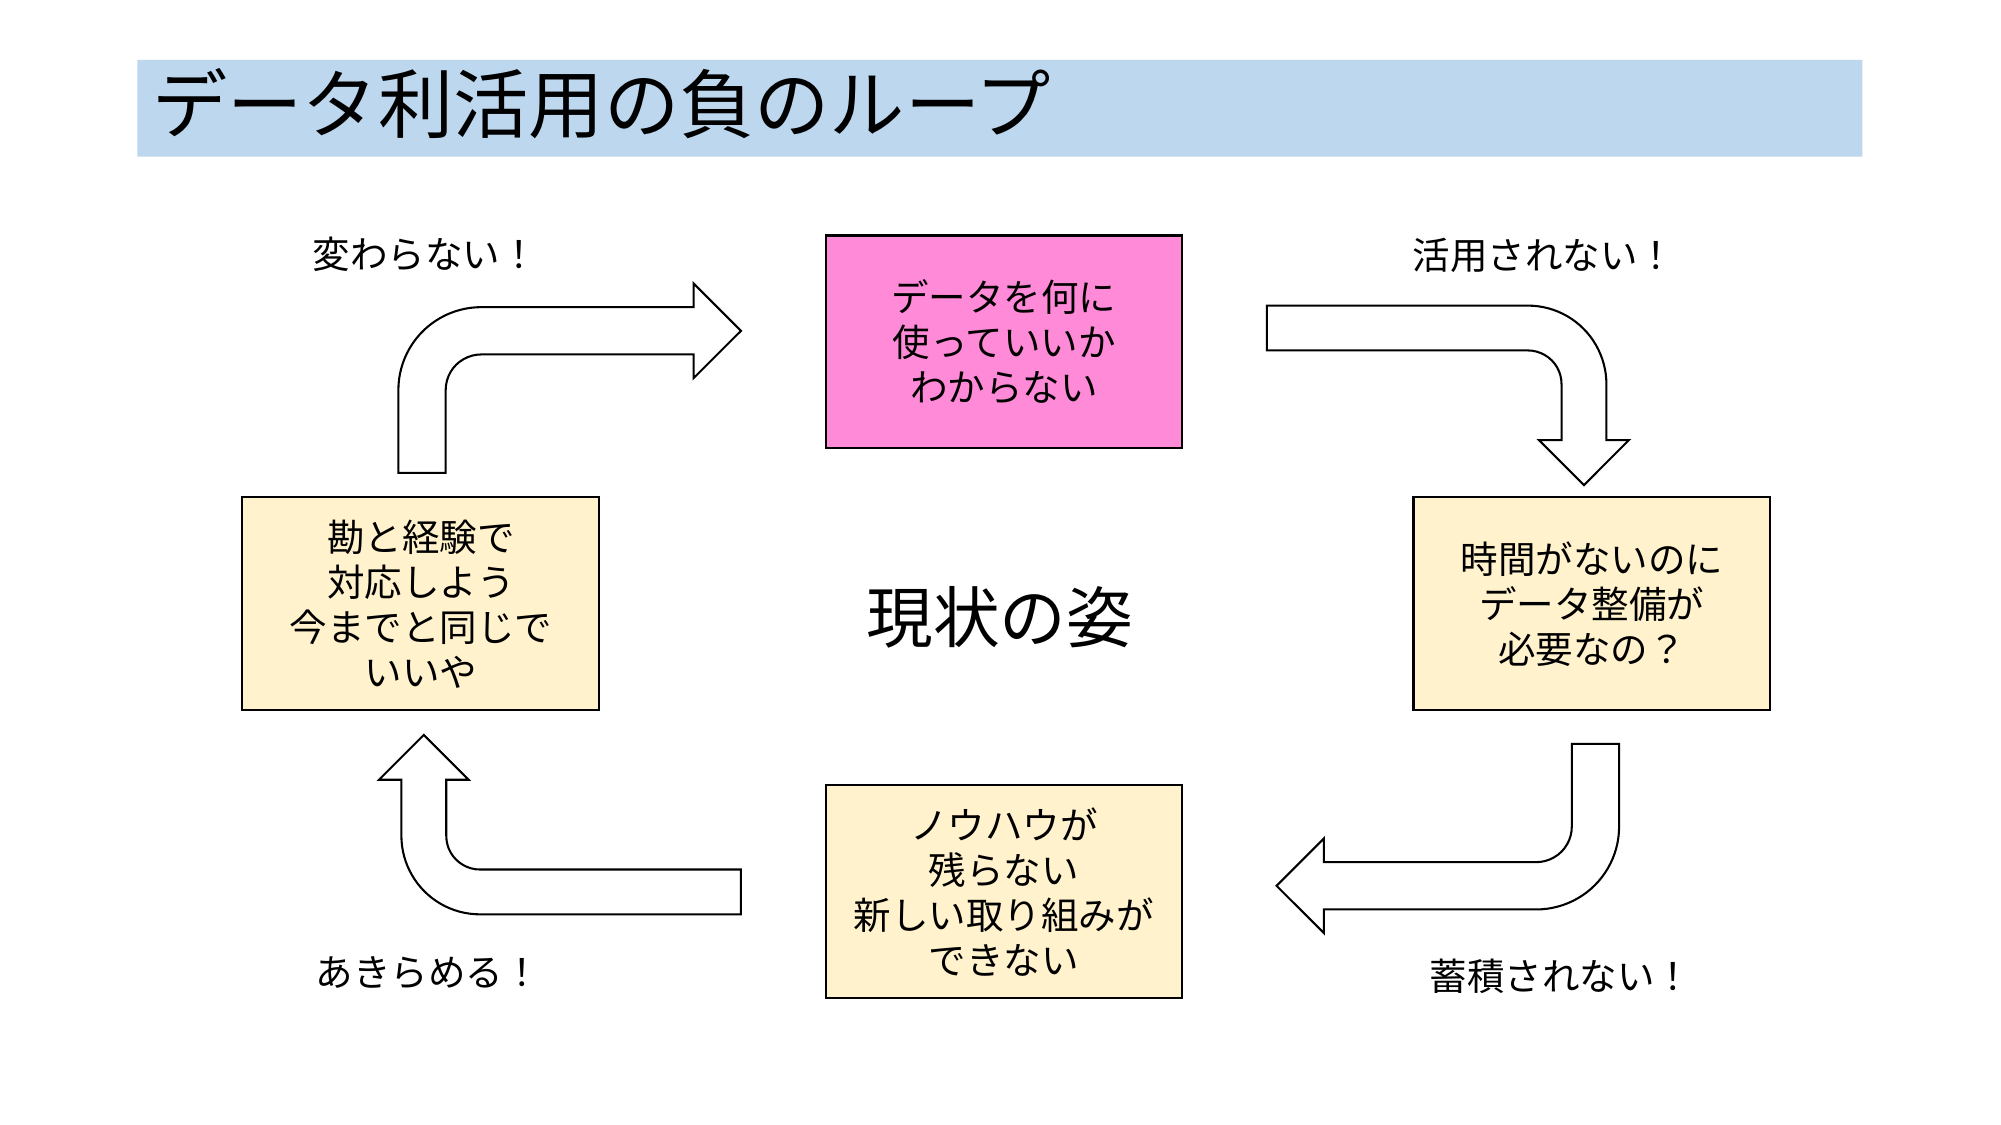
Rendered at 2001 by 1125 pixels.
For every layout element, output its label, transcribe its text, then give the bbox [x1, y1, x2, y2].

text_box あきらめる！ [301, 941, 556, 1002]
text_box [1265, 304, 1632, 487]
text_box 蓄積されない！ [1415, 945, 1708, 1005]
text_box 時間がないのに データ整備が 必要なの？ [1412, 496, 1771, 711]
title データ利活用の負のループ [137, 59, 1863, 157]
text_box [1275, 742, 1621, 936]
text_box 現状の姿 [851, 568, 1149, 664]
text_box ノウハウが 残らない 新しい取り組みが できない [825, 784, 1183, 999]
text_box データを何に 使っていいか わからない [825, 234, 1183, 449]
text_box [397, 281, 743, 474]
text_box 変わらない！ [297, 224, 553, 284]
text_box 活用されない！ [1398, 224, 1691, 285]
text_box [376, 733, 742, 916]
text_box 勘と経験で 対応しよう 今までと同じで いいや [241, 496, 600, 711]
